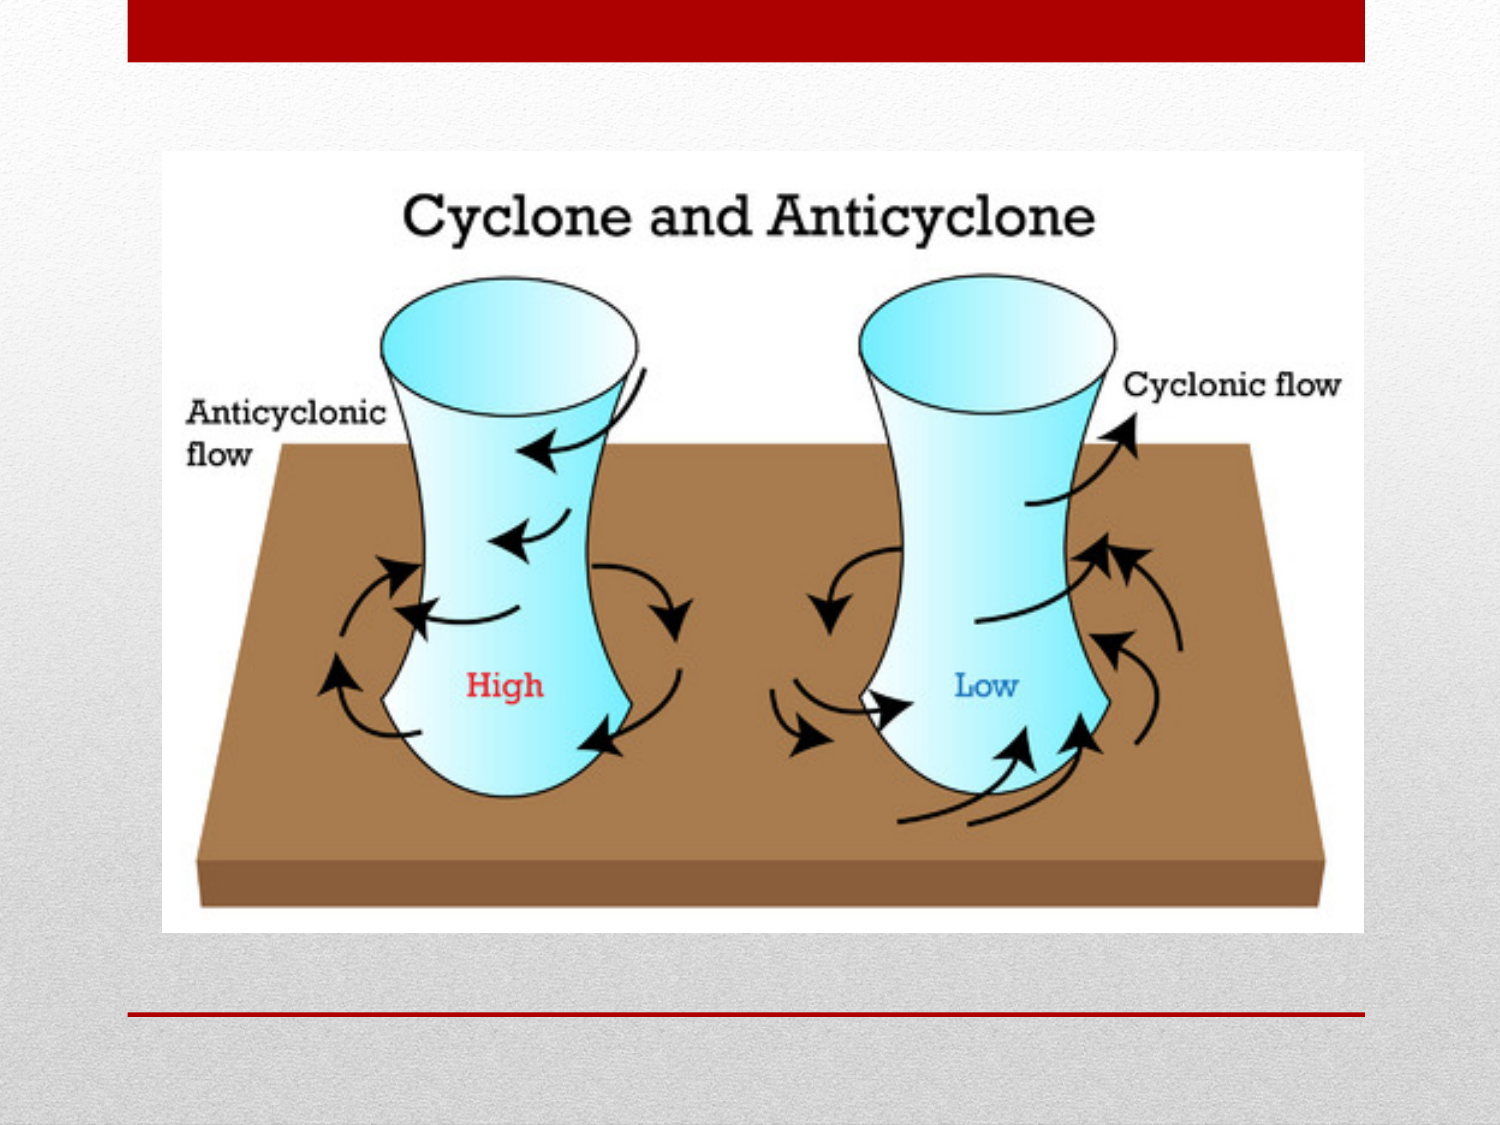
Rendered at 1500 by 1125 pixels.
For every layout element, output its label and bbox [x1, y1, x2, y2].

picture [161, 150, 1365, 933]
